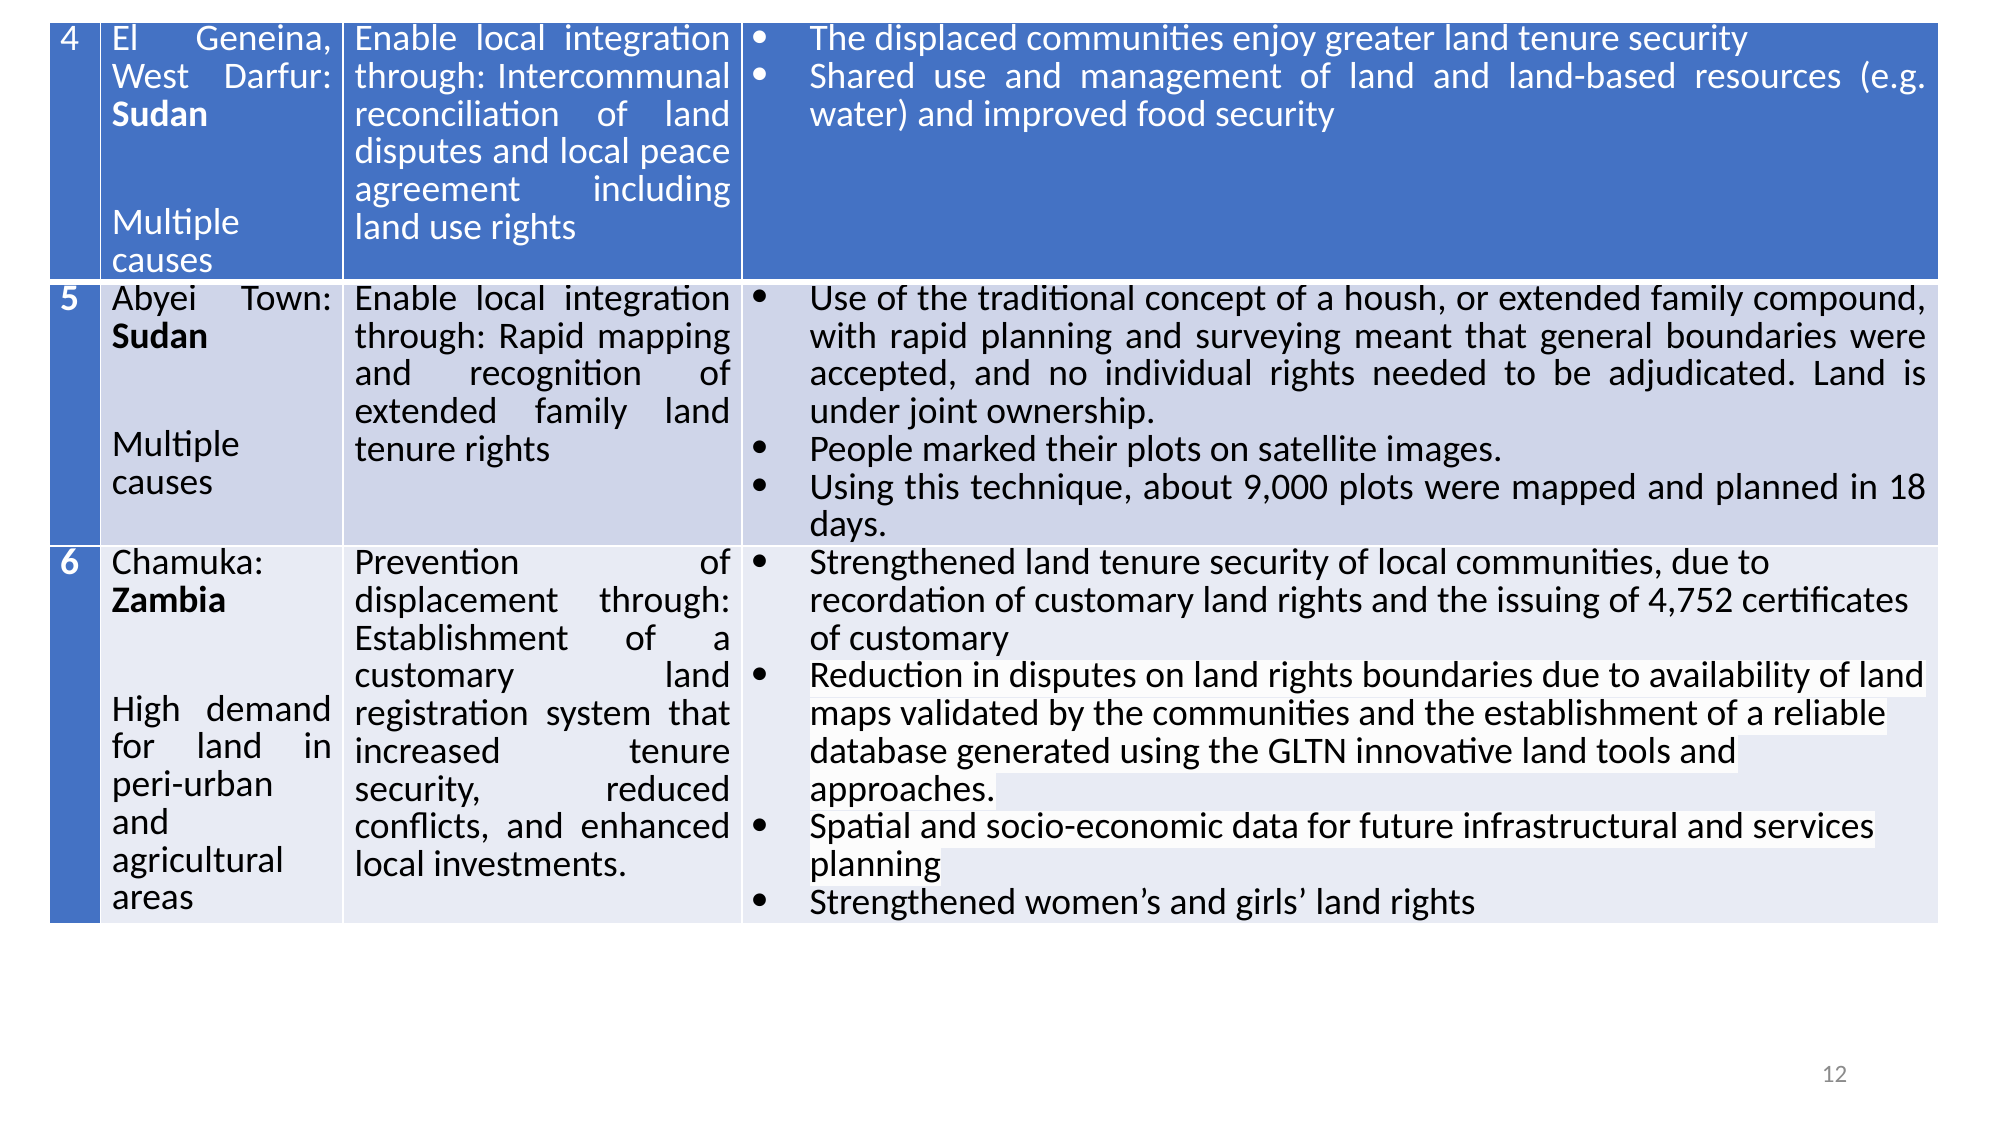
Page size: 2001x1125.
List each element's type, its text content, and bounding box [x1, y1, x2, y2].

table_cell 5 [50, 285, 100, 545]
table_cell Use of the traditional concept of a housh, or extended family compound, with rapid planning and surveying meant that general boundaries were accepted, and no individual rights needed to be adjudicated. Land is under joint ownership. People marked their plots on satellite images. Using this technique, about 9,000 plots were mapped and planned in 18 days. [743, 285, 1938, 545]
table_cell 6 [50, 547, 100, 923]
table_cell Strengthened land tenure security of local communities, due to recordation of customary land rights and the issuing of 4,752 certificates of customary Reduction in disputes on land rights boundaries due to availability of land maps validated by the communities and the establishment of a reliable database generated using the GLTN innovative land tools and approaches. Spatial and socio-economic data for future infrastructural and services planning Strengthened women’s and girls’ land rights [743, 547, 1938, 923]
table_header El Geneina, West Darfur: Sudan Multiple causes [101, 23, 342, 279]
slide_number 12 [1412, 1042, 1863, 1103]
table_cell Abyei Town: Sudan Multiple causes [101, 285, 342, 545]
table_cell Enable local integration through: Rapid mapping and recognition of extended family land tenure rights [344, 285, 741, 545]
table_header 4 [50, 23, 100, 279]
table_header Enable local integration through: Intercommunal reconciliation of land disputes and local peace agreement including land use rights [344, 23, 741, 279]
table_header The displaced communities enjoy greater land tenure security Shared use and management of land and land-based resources (e.g. water) and improved food security [743, 23, 1938, 279]
table_cell Chamuka: Zambia High demand for land in peri-urban and agricultural areas [101, 547, 342, 923]
table_cell Prevention of displacement through: Establishment of a customary land registration system that increased tenure security, reduced conflicts, and enhanced local investments. [344, 547, 741, 923]
